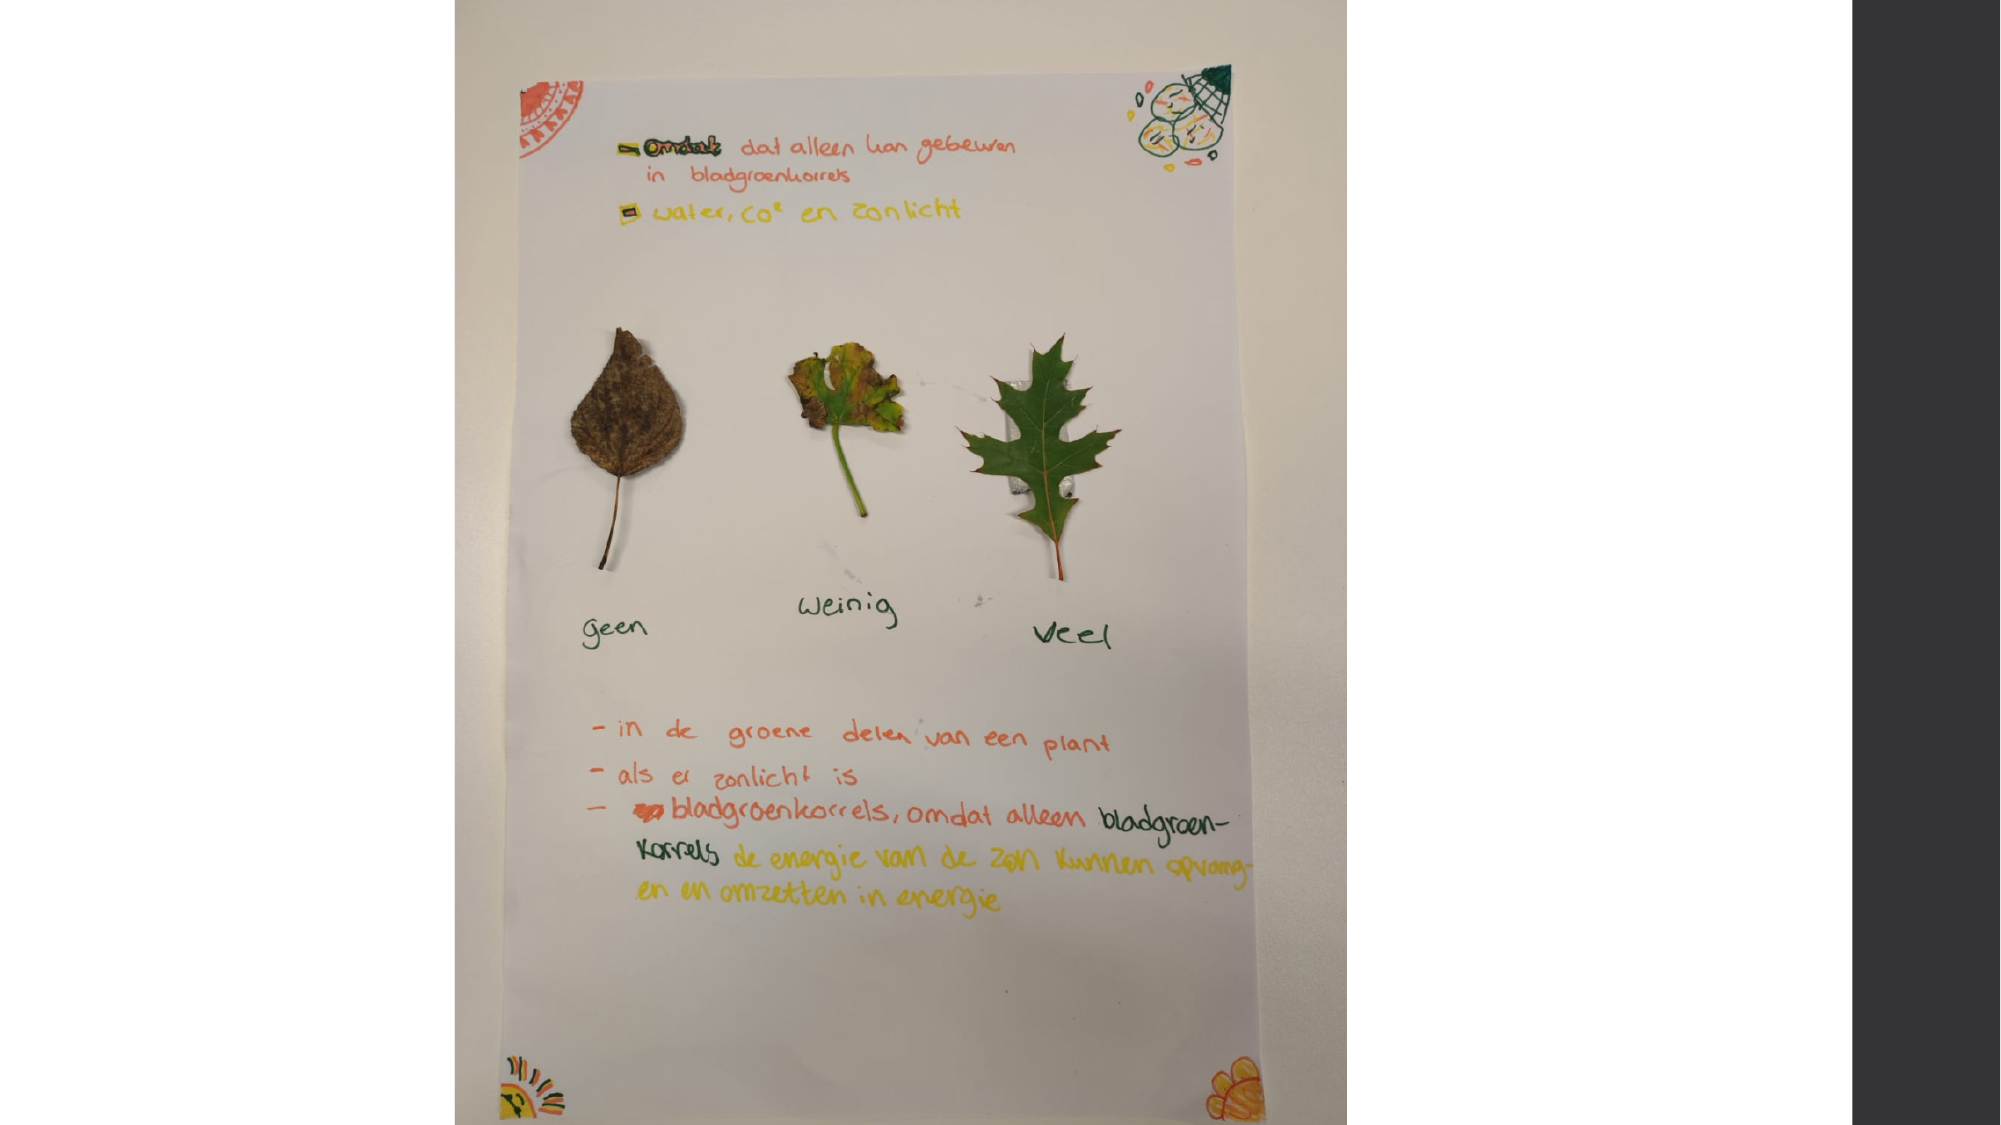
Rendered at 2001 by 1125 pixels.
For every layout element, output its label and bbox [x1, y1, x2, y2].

picture [455, 1020, 1347, 1125]
list [304, 127, 1498, 1020]
picture [455, 0, 1347, 127]
